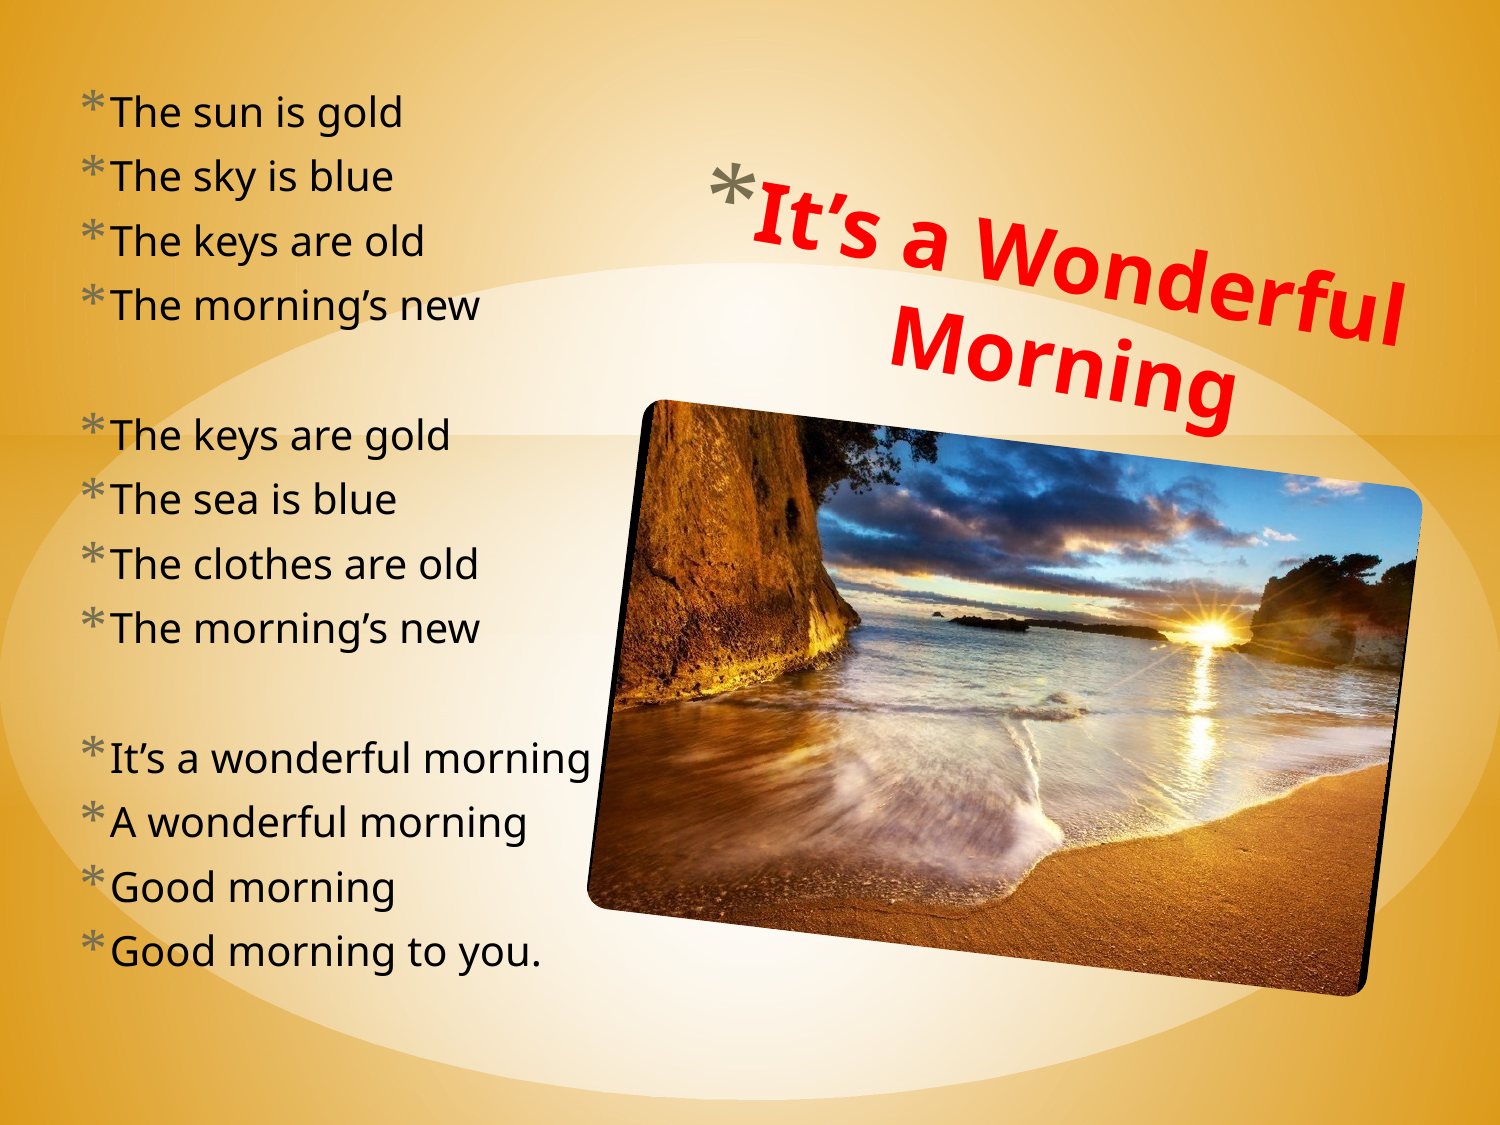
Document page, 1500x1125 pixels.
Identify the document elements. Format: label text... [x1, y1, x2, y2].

list The sun is gold The sky is blue The keys are old The morning’s new The keys are gold The sea is blue The clothes are old The morning’s new It’s a wonderful morning A wonderful morning Good morning Good morning to you. [64, 172, 943, 984]
picture [592, 401, 1419, 995]
title It’s a Wonderful Morning [655, 0, 1463, 475]
